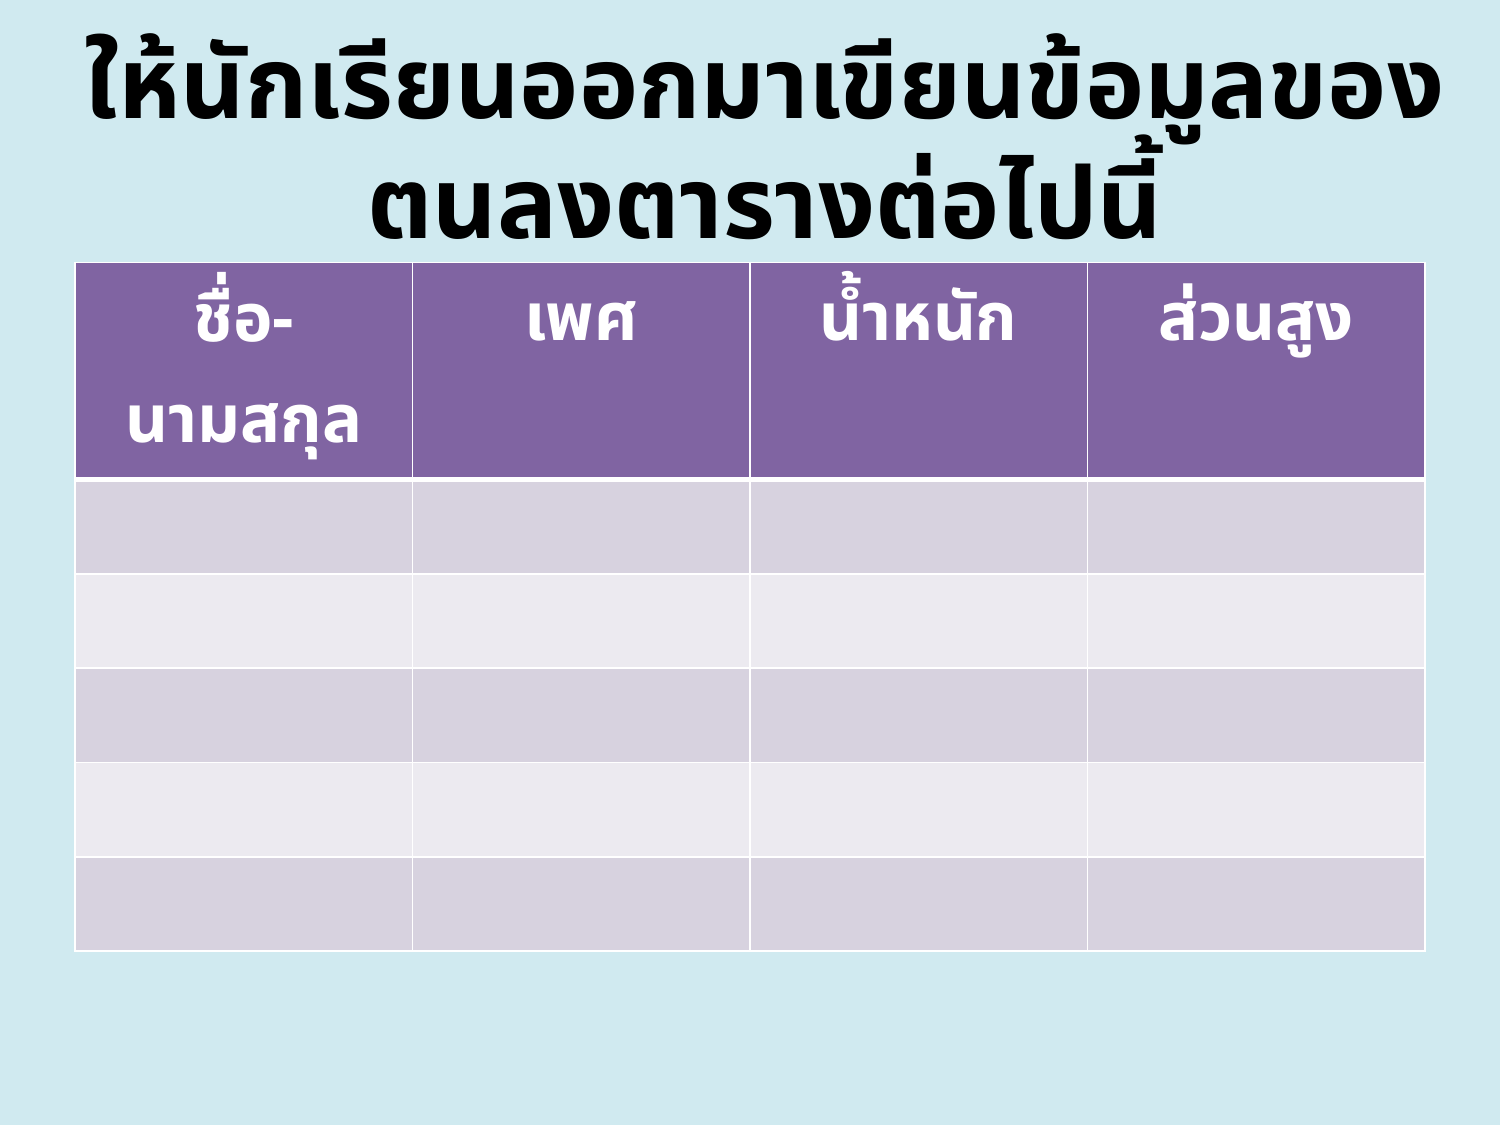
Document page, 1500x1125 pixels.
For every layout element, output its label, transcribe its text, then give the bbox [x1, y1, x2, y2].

table_cell [413, 858, 749, 950]
title ให้นักเรียนออกมาเขียนข้อมูลของตนลงตารางต่อไปนี้ [29, 45, 1500, 233]
table_cell [413, 763, 749, 856]
table_cell [76, 482, 412, 573]
table_cell [751, 482, 1087, 573]
table_cell [751, 858, 1087, 950]
table_cell [76, 763, 412, 856]
table_cell [1088, 858, 1424, 950]
table_cell [751, 575, 1087, 667]
table_cell [76, 858, 412, 950]
table_header น้ำหนัก [751, 263, 1087, 477]
table_header เพศ [413, 263, 749, 477]
table_cell [1088, 763, 1424, 856]
table_header ส่วนสูง [1088, 263, 1424, 477]
table_cell [751, 763, 1087, 856]
table_cell [1088, 669, 1424, 762]
table_header ชื่อ-นามสกุล [76, 263, 412, 477]
table_cell [413, 669, 749, 762]
table_cell [413, 482, 749, 573]
table_cell [751, 669, 1087, 762]
table_cell [1088, 482, 1424, 573]
table_cell [413, 575, 749, 667]
table_cell [1088, 575, 1424, 667]
table_cell [76, 575, 412, 667]
table_cell [76, 669, 412, 762]
